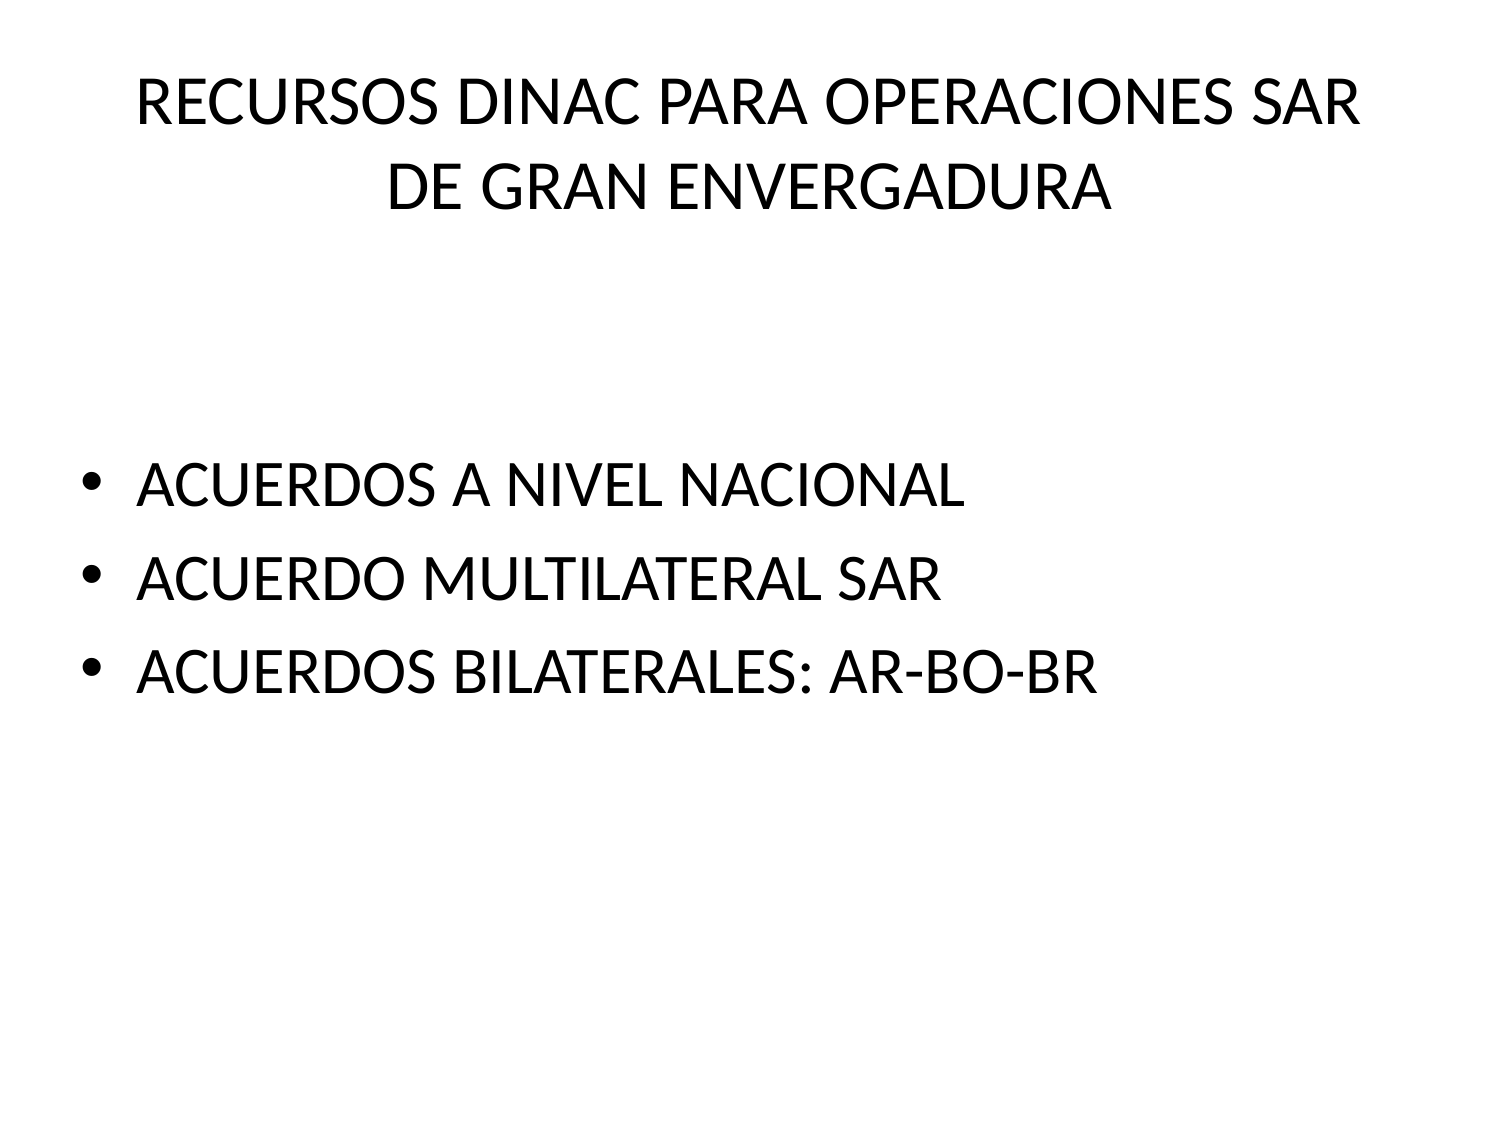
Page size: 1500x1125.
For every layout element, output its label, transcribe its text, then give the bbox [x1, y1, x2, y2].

list ACUERDOS A NIVEL NACIONAL ACUERDO MULTILATERAL SAR ACUERDOS BILATERALES: AR-BO-BR [64, 432, 1415, 752]
title RECURSOS DINAC PARA OPERACIONES SAR DE GRAN ENVERGADURA [75, 45, 1425, 233]
